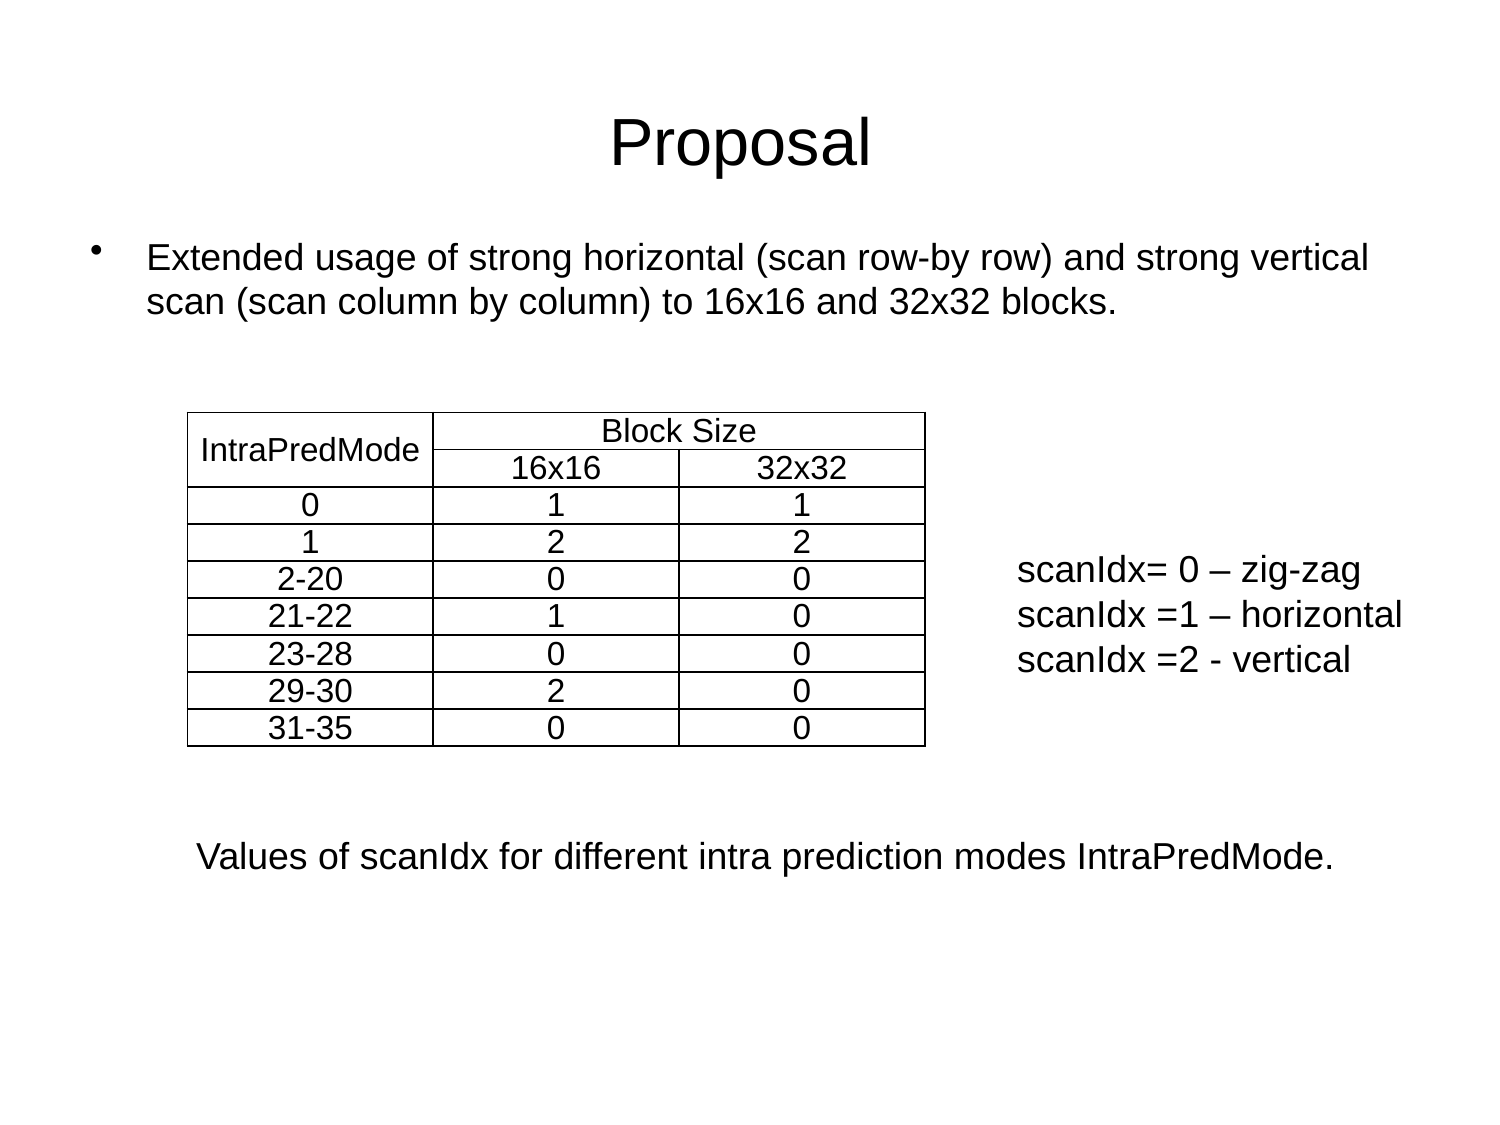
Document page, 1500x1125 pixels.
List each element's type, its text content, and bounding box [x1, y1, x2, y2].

list Extended usage of strong horizontal (scan row-by row) and strong vertical scan (scan column by column) to 16x16 and 32x32 blocks. [74, 224, 1426, 363]
title Proposal [74, 44, 1426, 224]
table_cell 29-30 [188, 673, 432, 708]
table_cell 1 [188, 525, 432, 560]
text_box Values of scanIdx for different intra prediction modes IntraPredMode. [181, 824, 1361, 885]
table_cell 0 [680, 710, 924, 745]
table_cell 0 [680, 599, 924, 634]
table_cell 1 [434, 488, 678, 523]
table_cell 21-22 [188, 599, 432, 634]
table_cell 1 [680, 488, 924, 523]
table_cell 0 [434, 710, 678, 745]
table_header Block Size [434, 413, 924, 449]
table_cell 2 [434, 673, 678, 708]
table_cell 0 [434, 562, 678, 597]
table_cell 1 [434, 599, 678, 634]
table_cell 2 [434, 525, 678, 560]
text_box scanIdx= 0 – zig-zag scanIdx =1 – horizontal scanIdx =2 - vertical [1002, 537, 1418, 688]
table_cell 0 [680, 562, 924, 597]
table_cell 2 [680, 525, 924, 560]
table_cell 0 [434, 636, 678, 671]
table_cell 0 [188, 488, 432, 523]
table_cell 0 [680, 673, 924, 708]
table_header IntraPredMode [188, 413, 432, 486]
table_cell 32x32 [680, 450, 924, 486]
table_cell 31-35 [188, 710, 432, 745]
table_cell 16x16 [434, 450, 678, 486]
table_cell 23-28 [188, 636, 432, 671]
table_cell 2-20 [188, 562, 432, 597]
table_cell 0 [680, 636, 924, 671]
